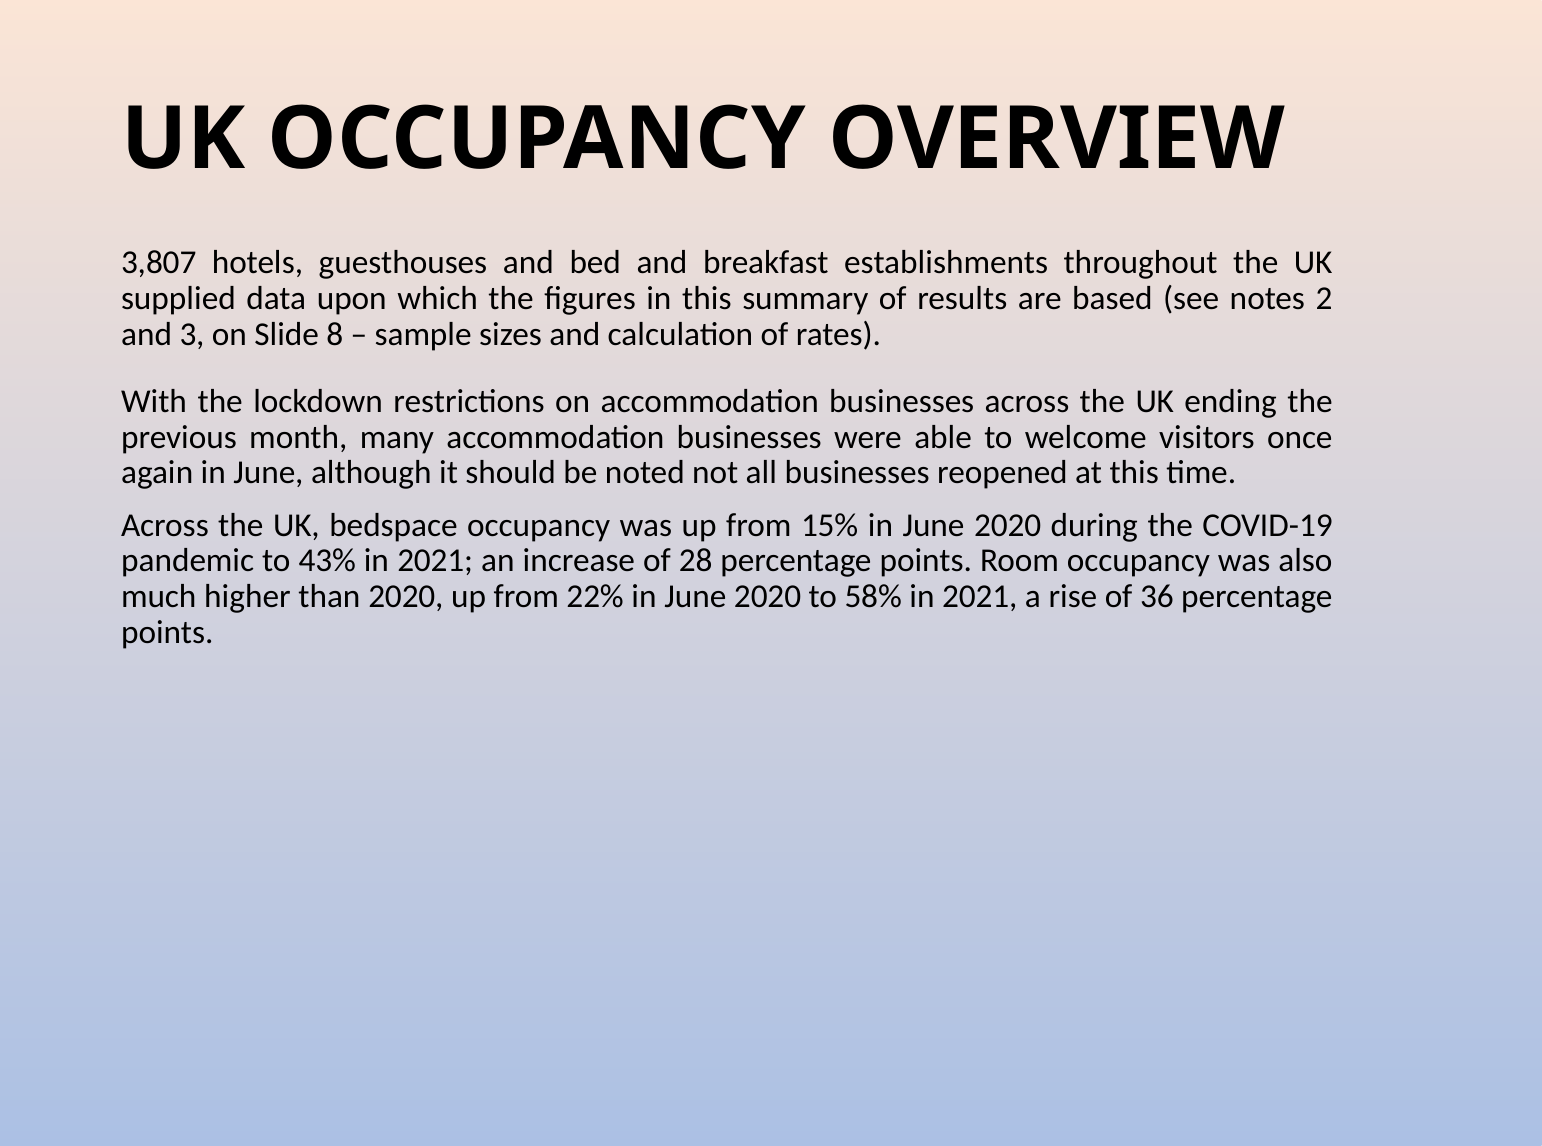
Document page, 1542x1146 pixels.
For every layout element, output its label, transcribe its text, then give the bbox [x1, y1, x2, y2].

title UK OCCUPANCY OVERVIEW [106, 61, 1436, 219]
text_box 3,807 hotels, guesthouses and bed and breakfast establishments throughout the UK supplied data upon which the figures in this summary of results are based (see notes 2 and 3, on Slide 8 – sample sizes and calculation of rates). [105, 237, 1350, 373]
text_box With the lockdown restrictions on accommodation businesses across the UK ending the previous month, many accommodation businesses were able to welcome visitors once again in June, although it should be noted not all businesses reopened at this time. Across the UK, bedspace occupancy was up from 15% in June 2020 during the COVID-19 pandemic to 43% in 2021; an increase of 28 percentage points. Room occupancy was also much higher than 2020, up from 22% in June 2020 to 58% in 2021, a rise of 36 percentage points. [105, 376, 1350, 691]
